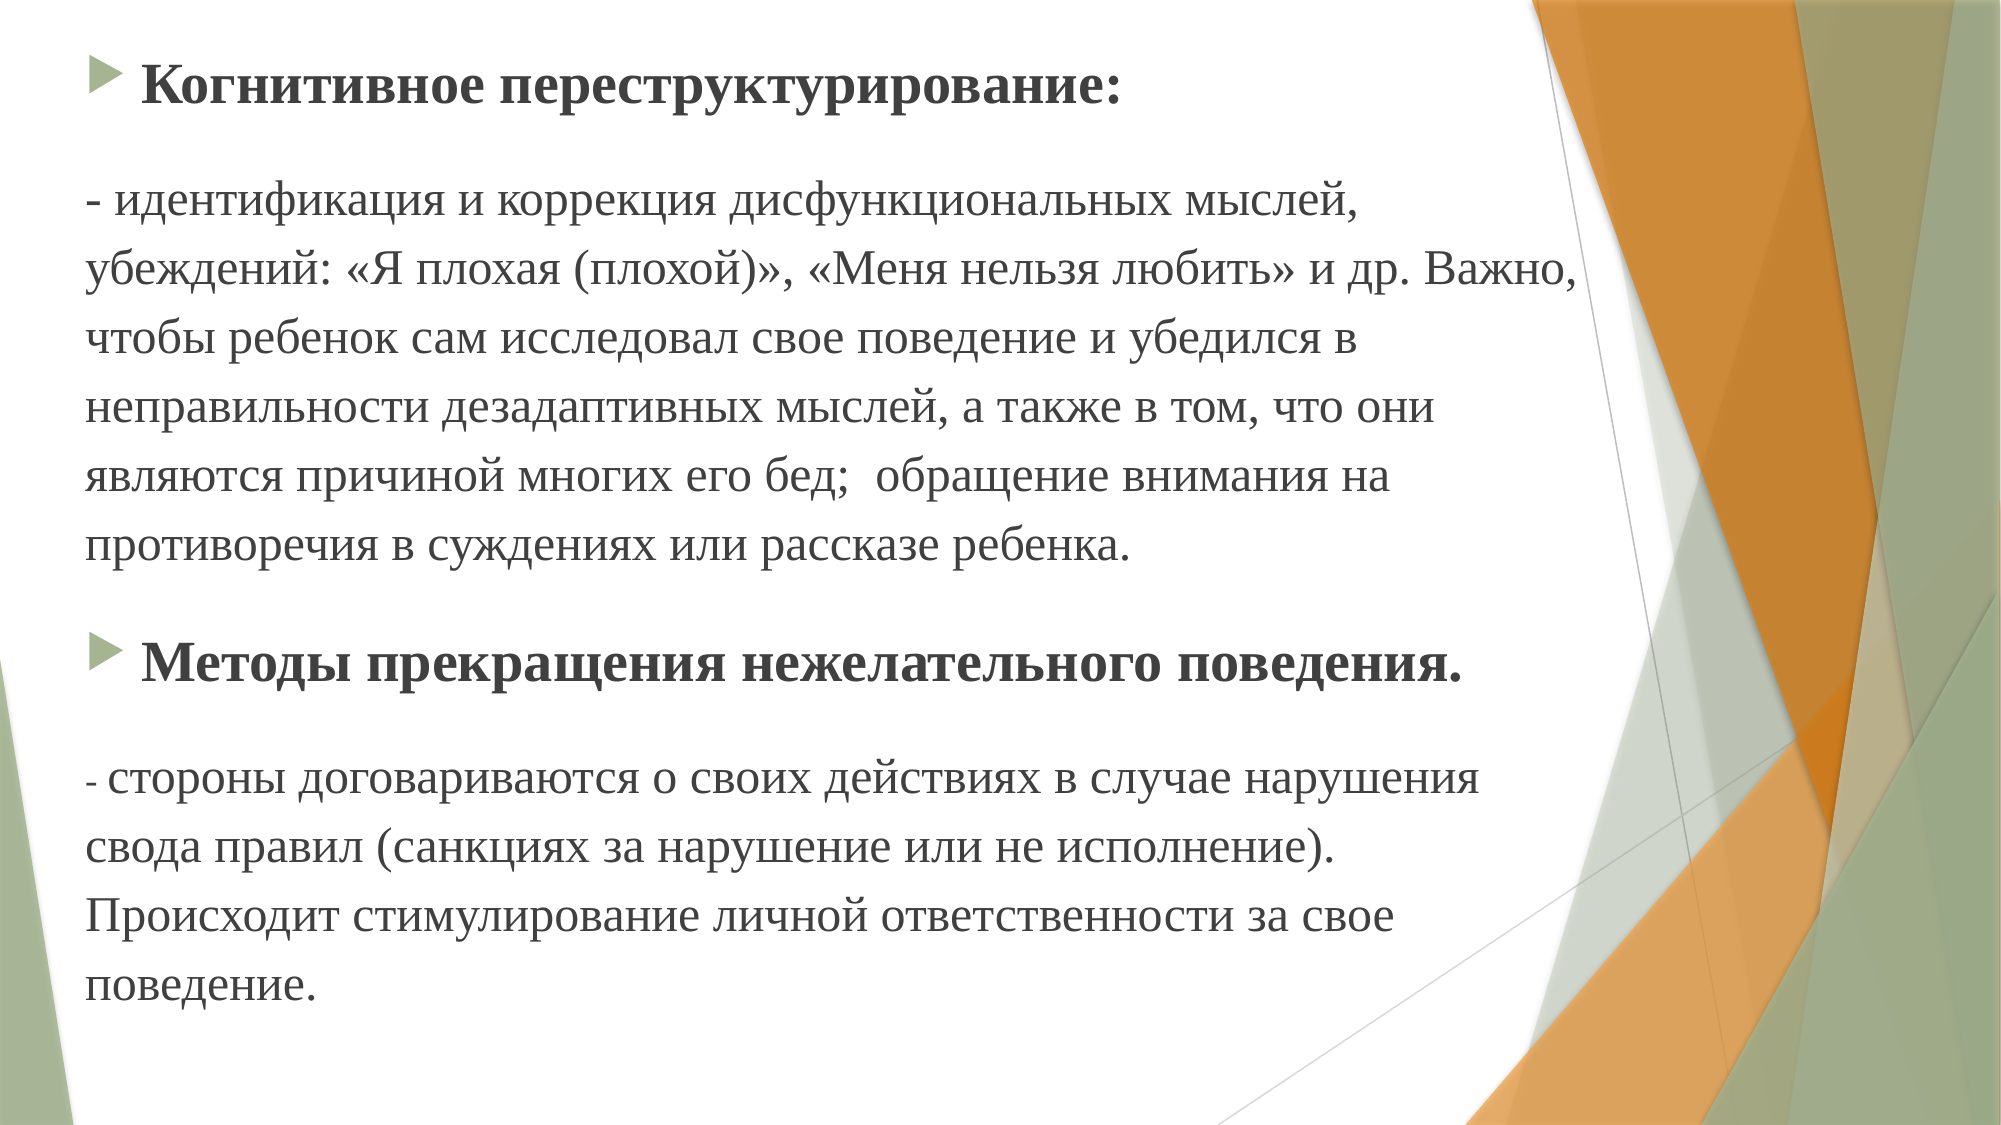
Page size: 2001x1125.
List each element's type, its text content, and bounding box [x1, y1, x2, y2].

list Когнитивное переструктурирование: - идентификация и коррекция дисфункциональных мыслей, убеждений: «Я плохая (плохой)», «Меня нельзя любить» и др. Важно, чтобы ребенок сам исследовал свое поведение и убедился в неправильности дезадаптивных мыслей, а также в том, что они являются причиной многих его бед; обращение внимания на противоречия в суждениях или рассказе ребенка. Методы прекращения нежелательного поведения. - cтороны договариваются о своих действиях в случае нарушения свода правил (санкциях за нарушение или не исполнение). Происходит стимулирование личной ответственности за свое поведение. [70, 27, 1610, 1125]
